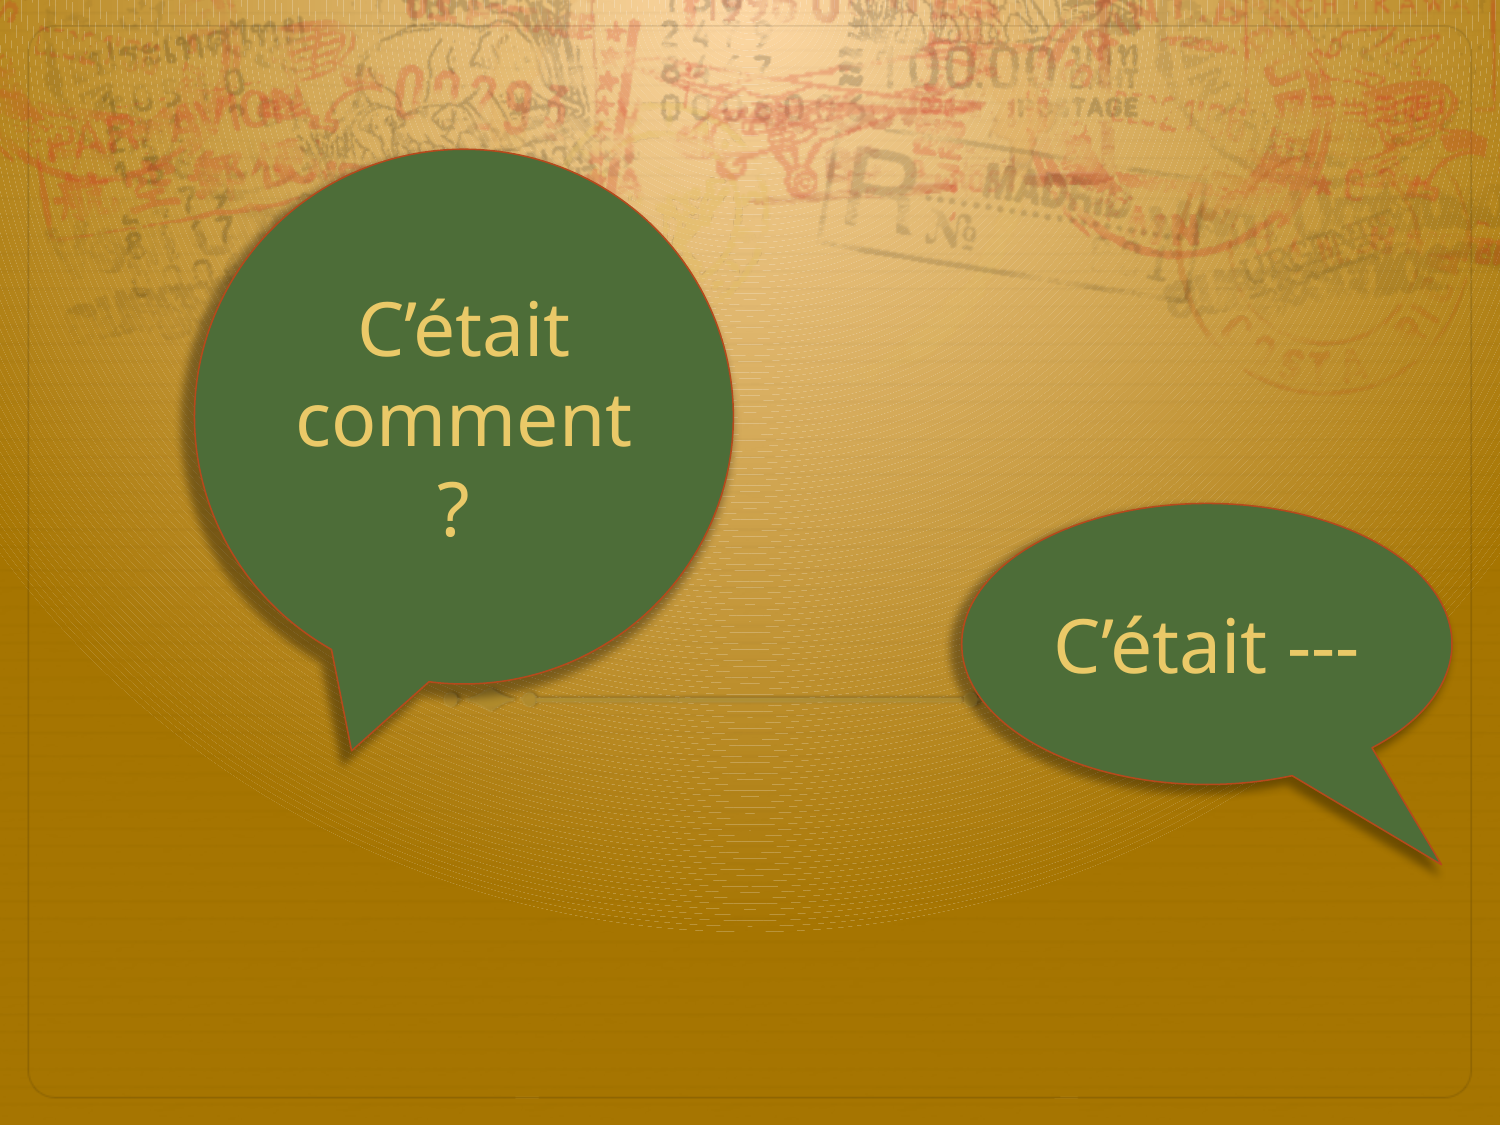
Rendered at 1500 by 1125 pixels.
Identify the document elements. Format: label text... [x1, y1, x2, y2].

text_box C’était --- [960, 502, 1453, 866]
text_box C’était comment? [193, 148, 735, 752]
picture [0, 0, 1500, 1125]
